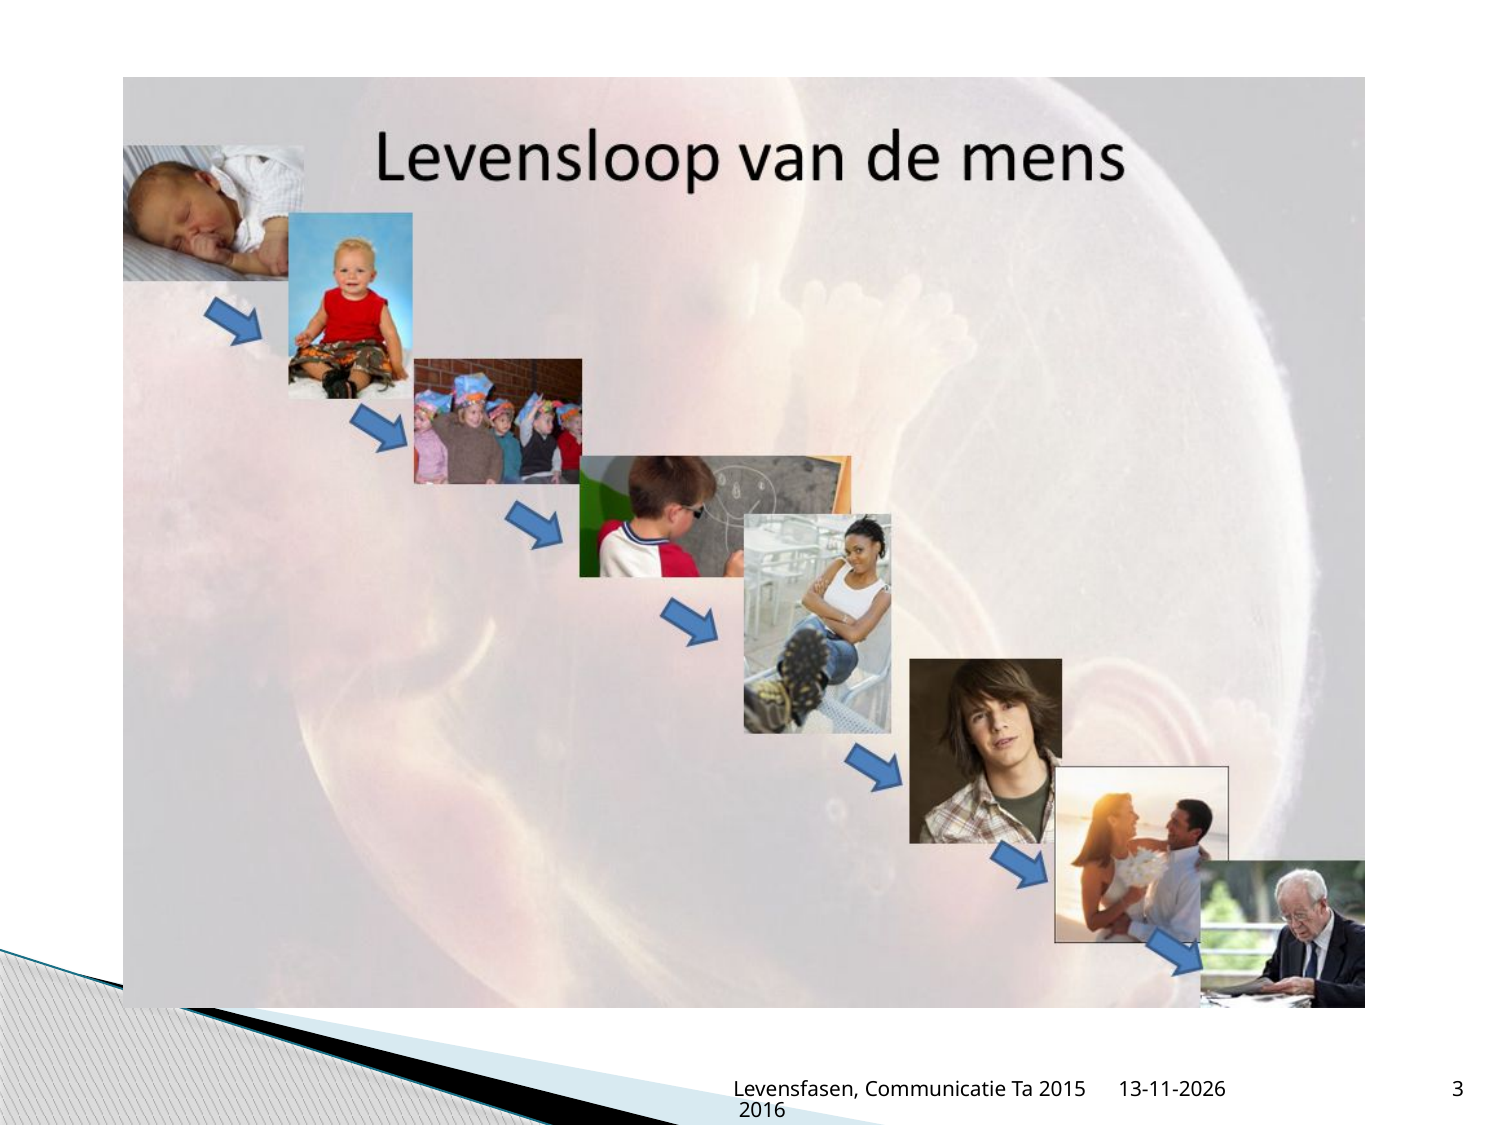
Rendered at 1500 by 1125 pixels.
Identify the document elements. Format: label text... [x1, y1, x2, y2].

footer Levensfasen, Communicatie Ta 2015 2016 [718, 1051, 1105, 1112]
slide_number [1105, 1051, 1418, 1112]
slide_number 3 [1418, 1051, 1479, 1112]
picture [123, 77, 1365, 1008]
